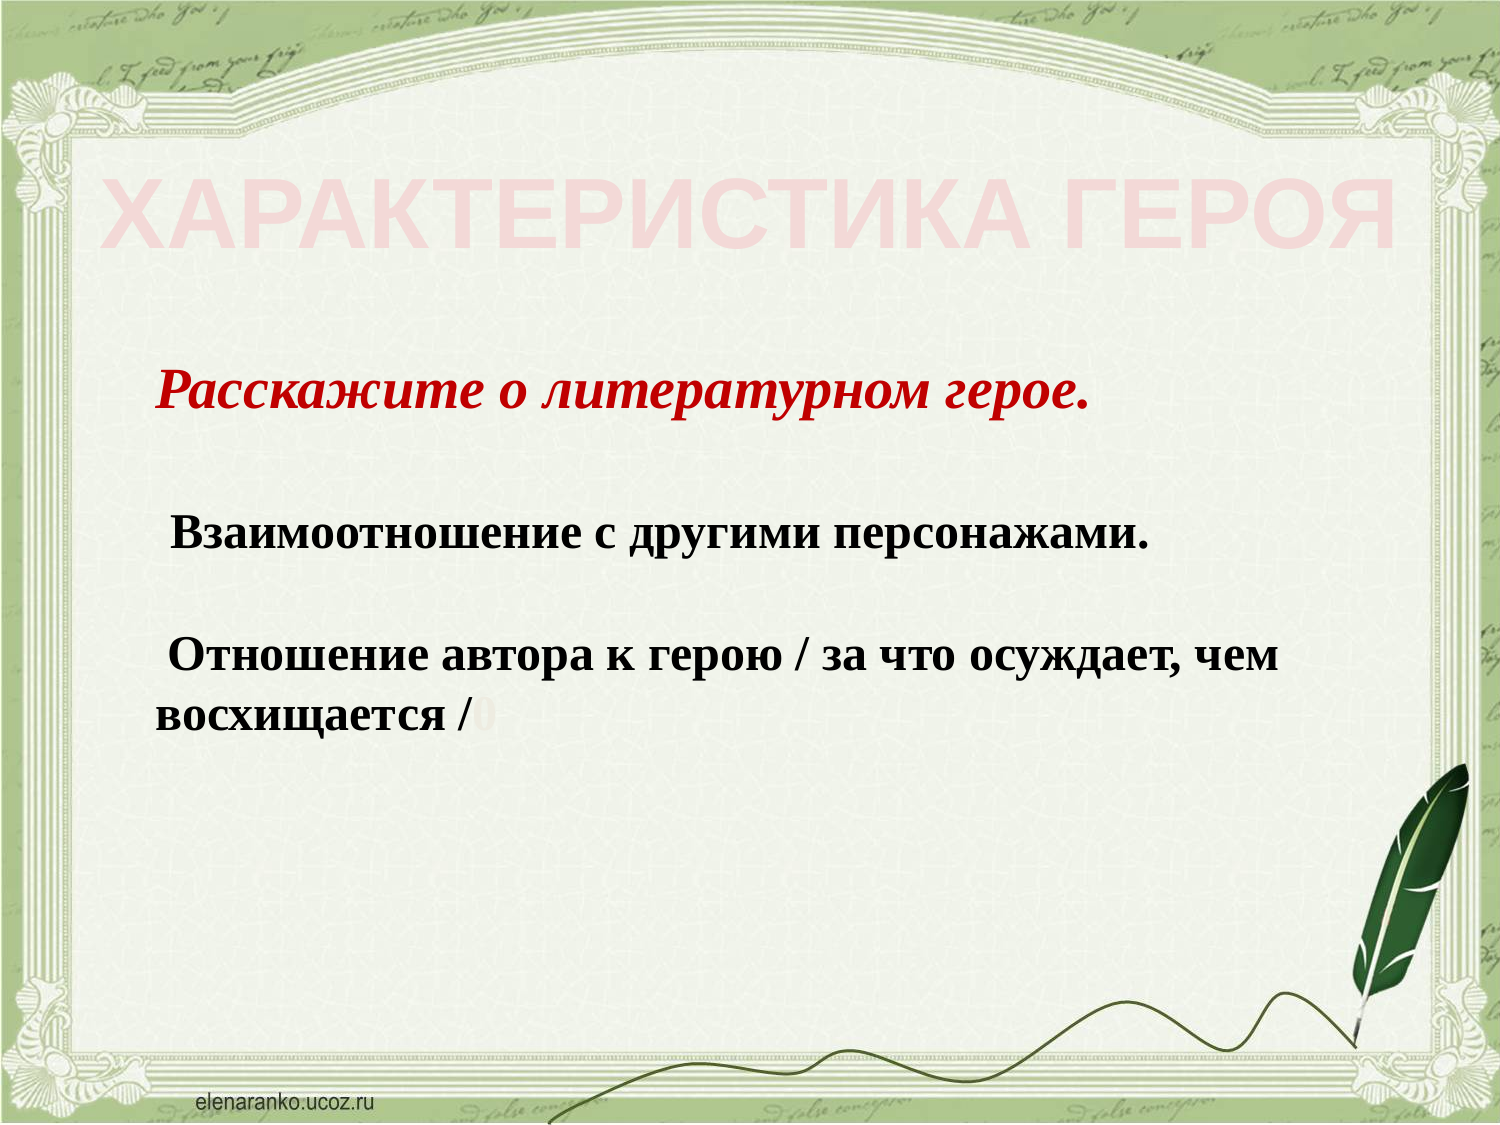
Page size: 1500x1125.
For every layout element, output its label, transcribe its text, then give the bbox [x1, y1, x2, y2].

text_box ХАРАКТЕРИСТИКА ГЕРОЯ [0, 140, 1500, 276]
text_box Расскажите о литературном герое. Взаимоотношение с другими персонажами. Отношение автора к герою / за что осуждает, чем восхищается /0 [140, 342, 1383, 748]
picture [0, 276, 1500, 1125]
picture [0, 0, 1500, 140]
